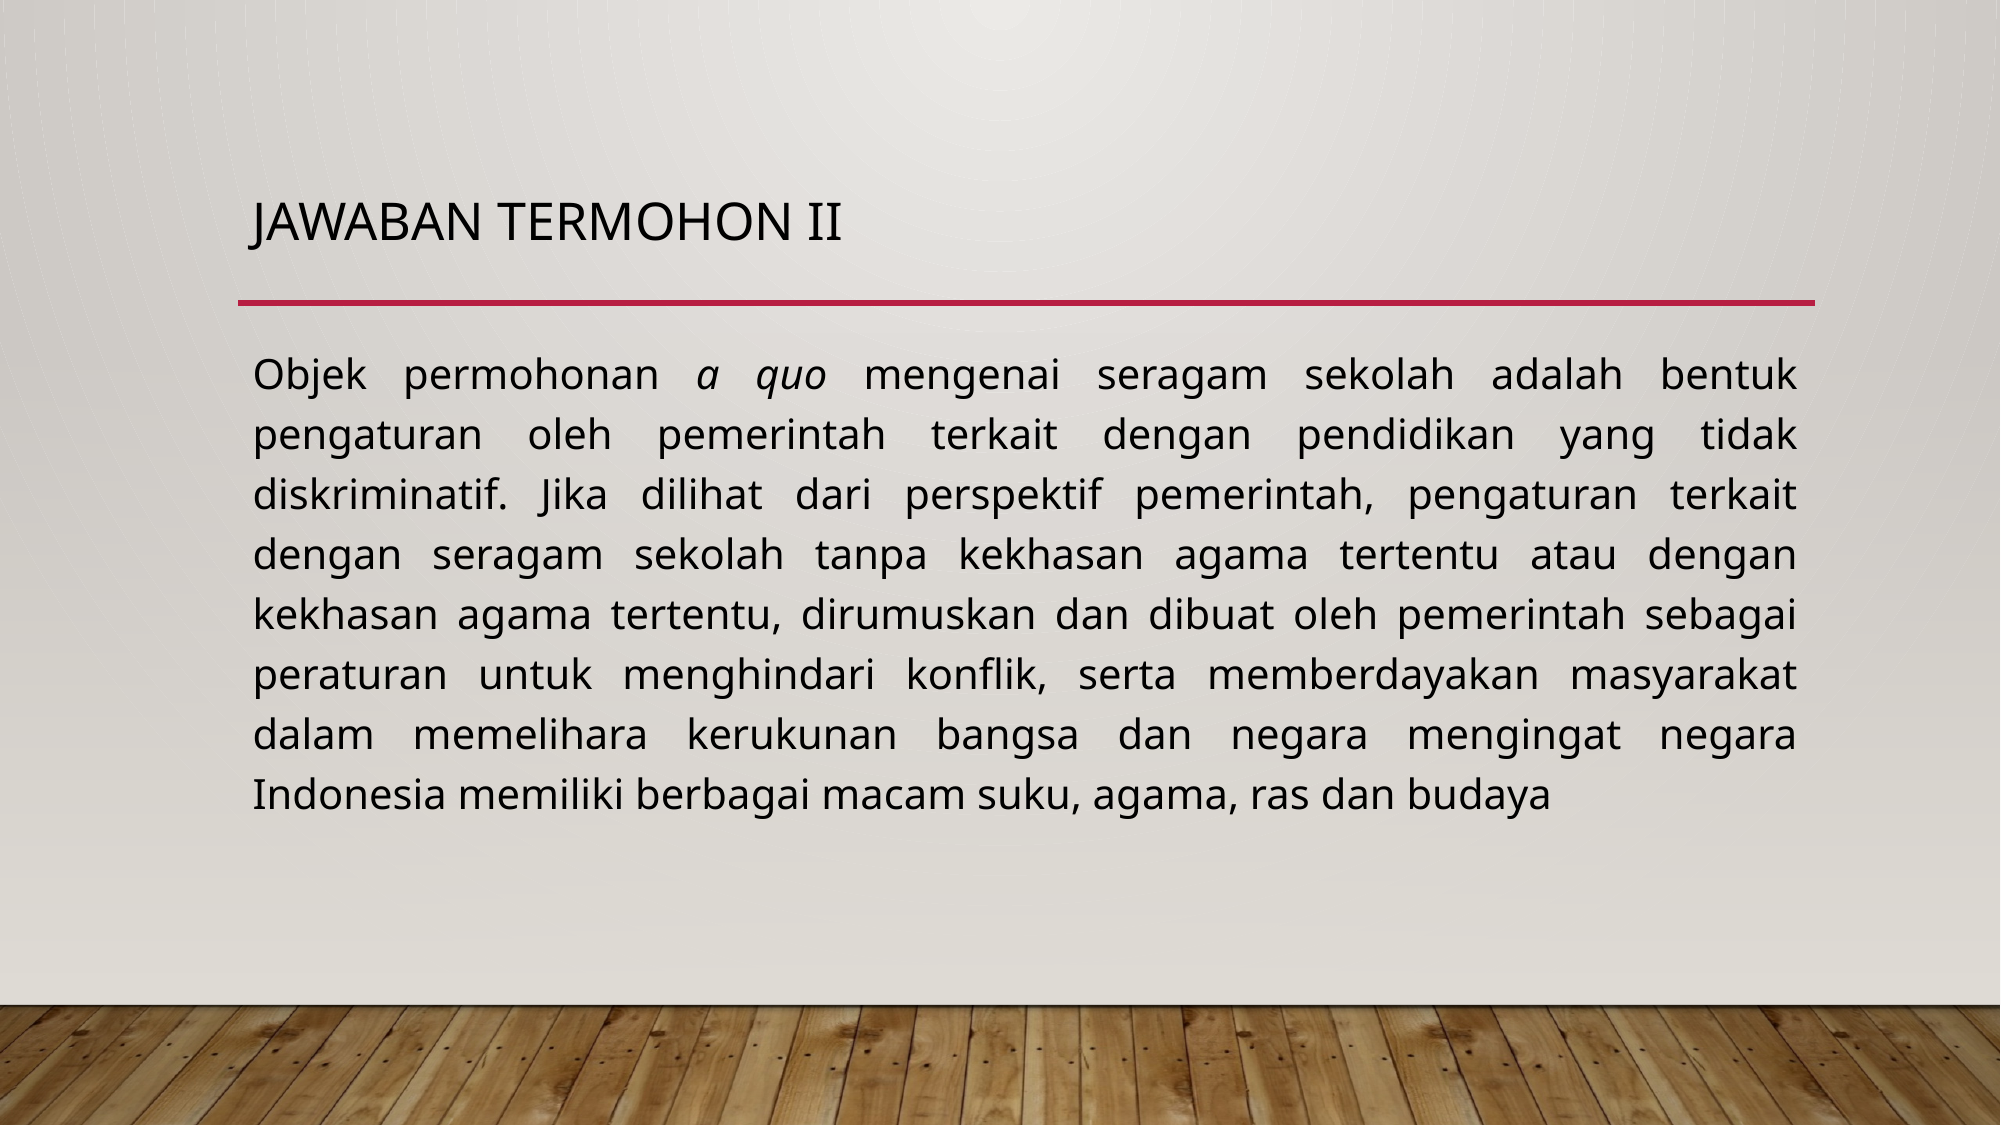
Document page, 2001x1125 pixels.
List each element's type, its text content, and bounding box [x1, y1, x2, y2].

list Objek permohonan a quo mengenai seragam sekolah adalah bentuk pengaturan oleh pemerintah terkait dengan pendidikan yang tidak diskriminatif. Jika dilihat dari perspektif pemerintah, pengaturan terkait dengan seragam sekolah tanpa kekhasan agama tertentu atau dengan kekhasan agama tertentu, dirumuskan dan dibuat oleh pemerintah sebagai peraturan untuk menghindari konflik, serta memberdayakan masyarakat dalam memelihara kerukunan bangsa dan negara mengingat negara Indonesia memiliki berbagai macam suku, agama, ras dan budaya [237, 329, 1814, 896]
title Jawaban termohon iI [237, 132, 1814, 306]
picture [0, 1005, 2000, 1125]
